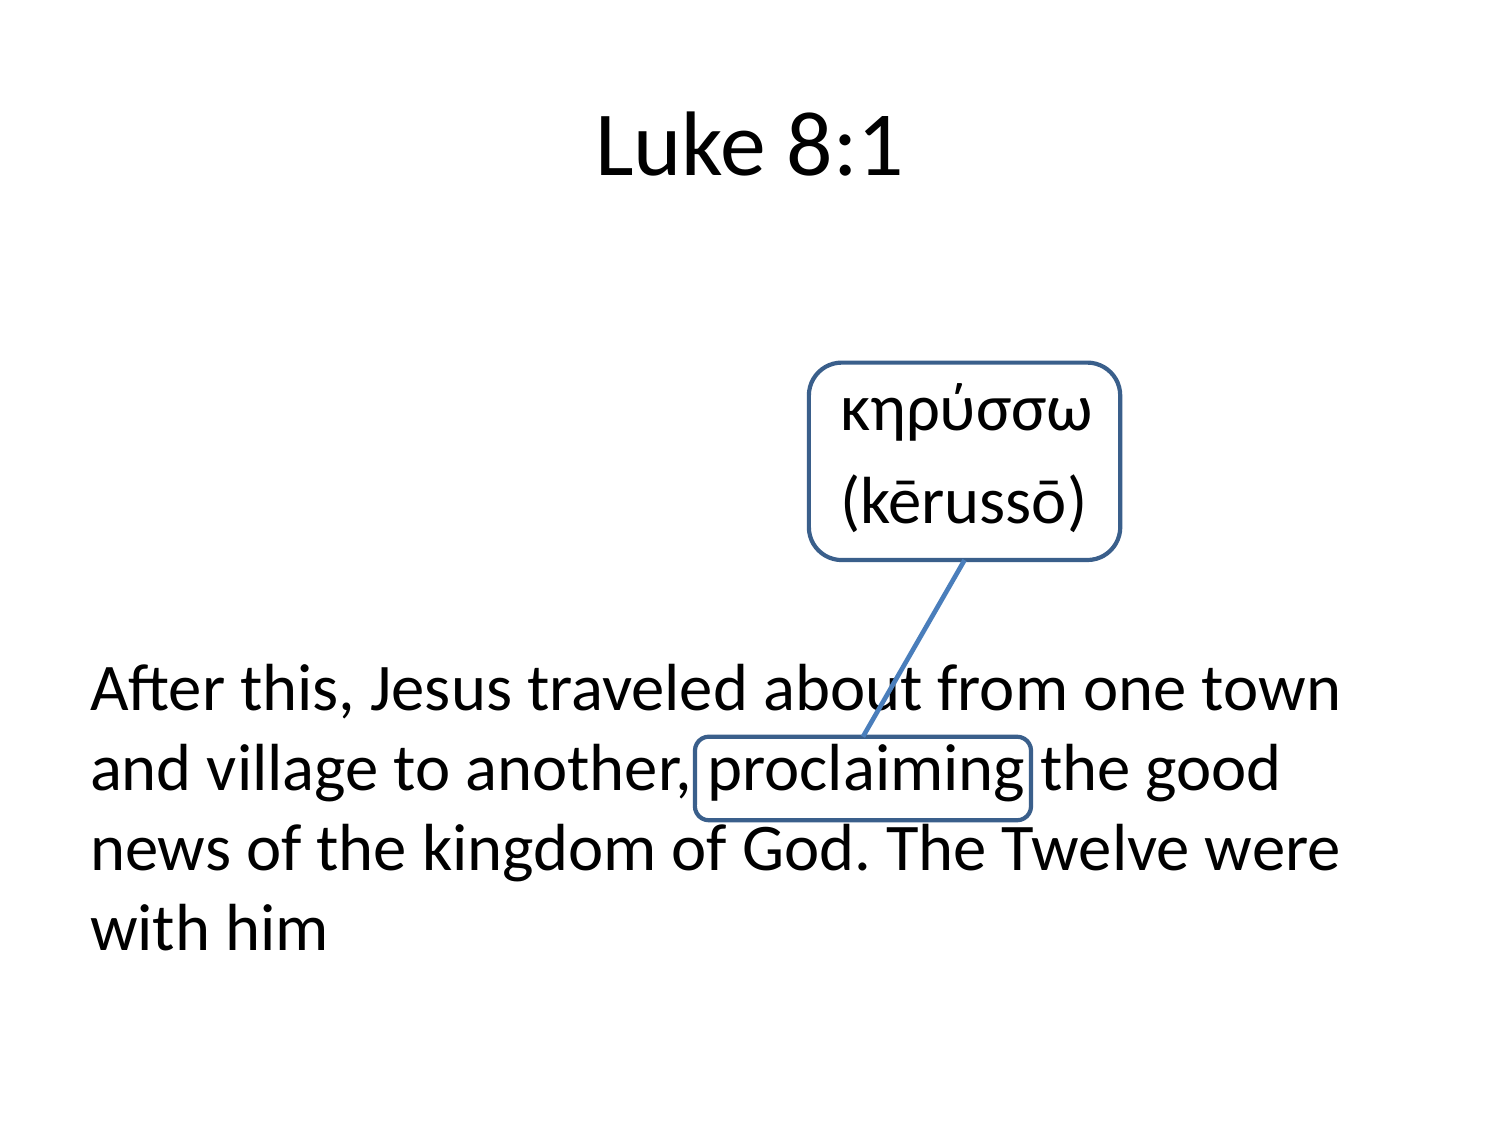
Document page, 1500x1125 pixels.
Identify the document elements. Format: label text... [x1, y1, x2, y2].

text_box [806, 360, 1123, 563]
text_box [862, 559, 965, 737]
list κηρύσσω (kērussō) After this, Jesus traveled about from one town and village to another, proclaiming the good news of the kingdom of God. The Twelve were with him [75, 262, 1425, 1005]
text_box [692, 734, 1034, 823]
title Luke 8:1 [75, 45, 1425, 233]
